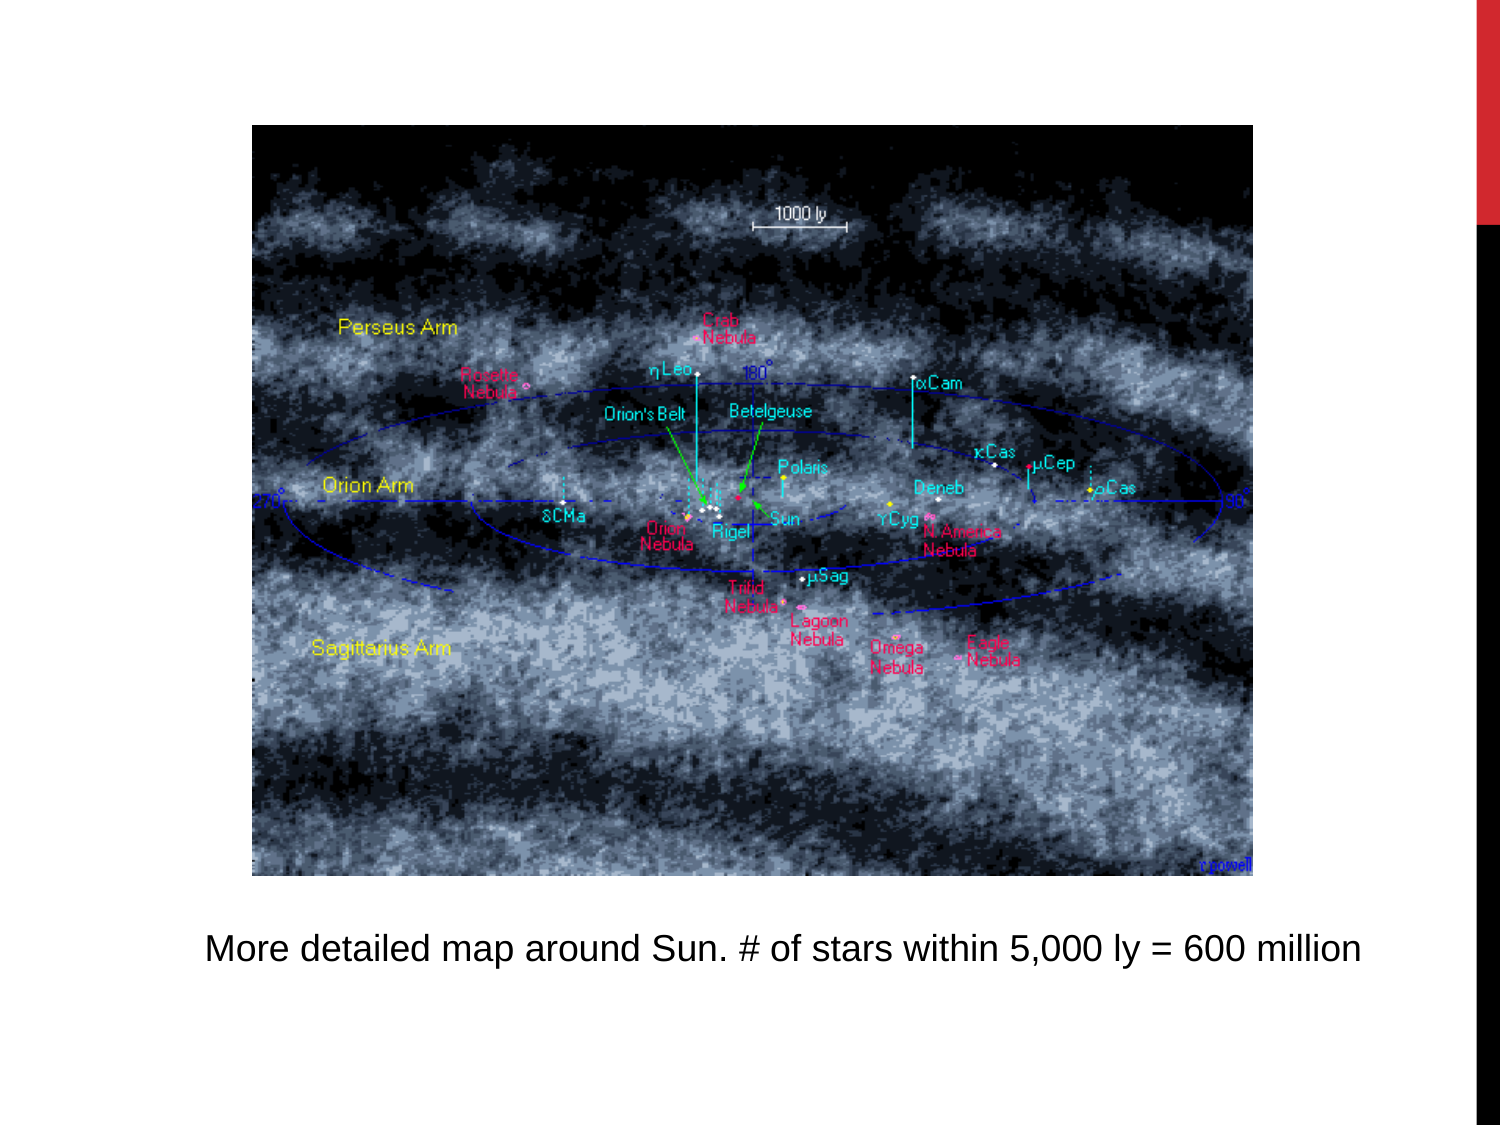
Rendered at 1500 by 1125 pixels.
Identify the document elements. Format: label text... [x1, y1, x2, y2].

picture [252, 124, 1254, 876]
text_box More detailed map around Sun. # of stars within 5,000 ly = 600 million [189, 916, 1378, 977]
